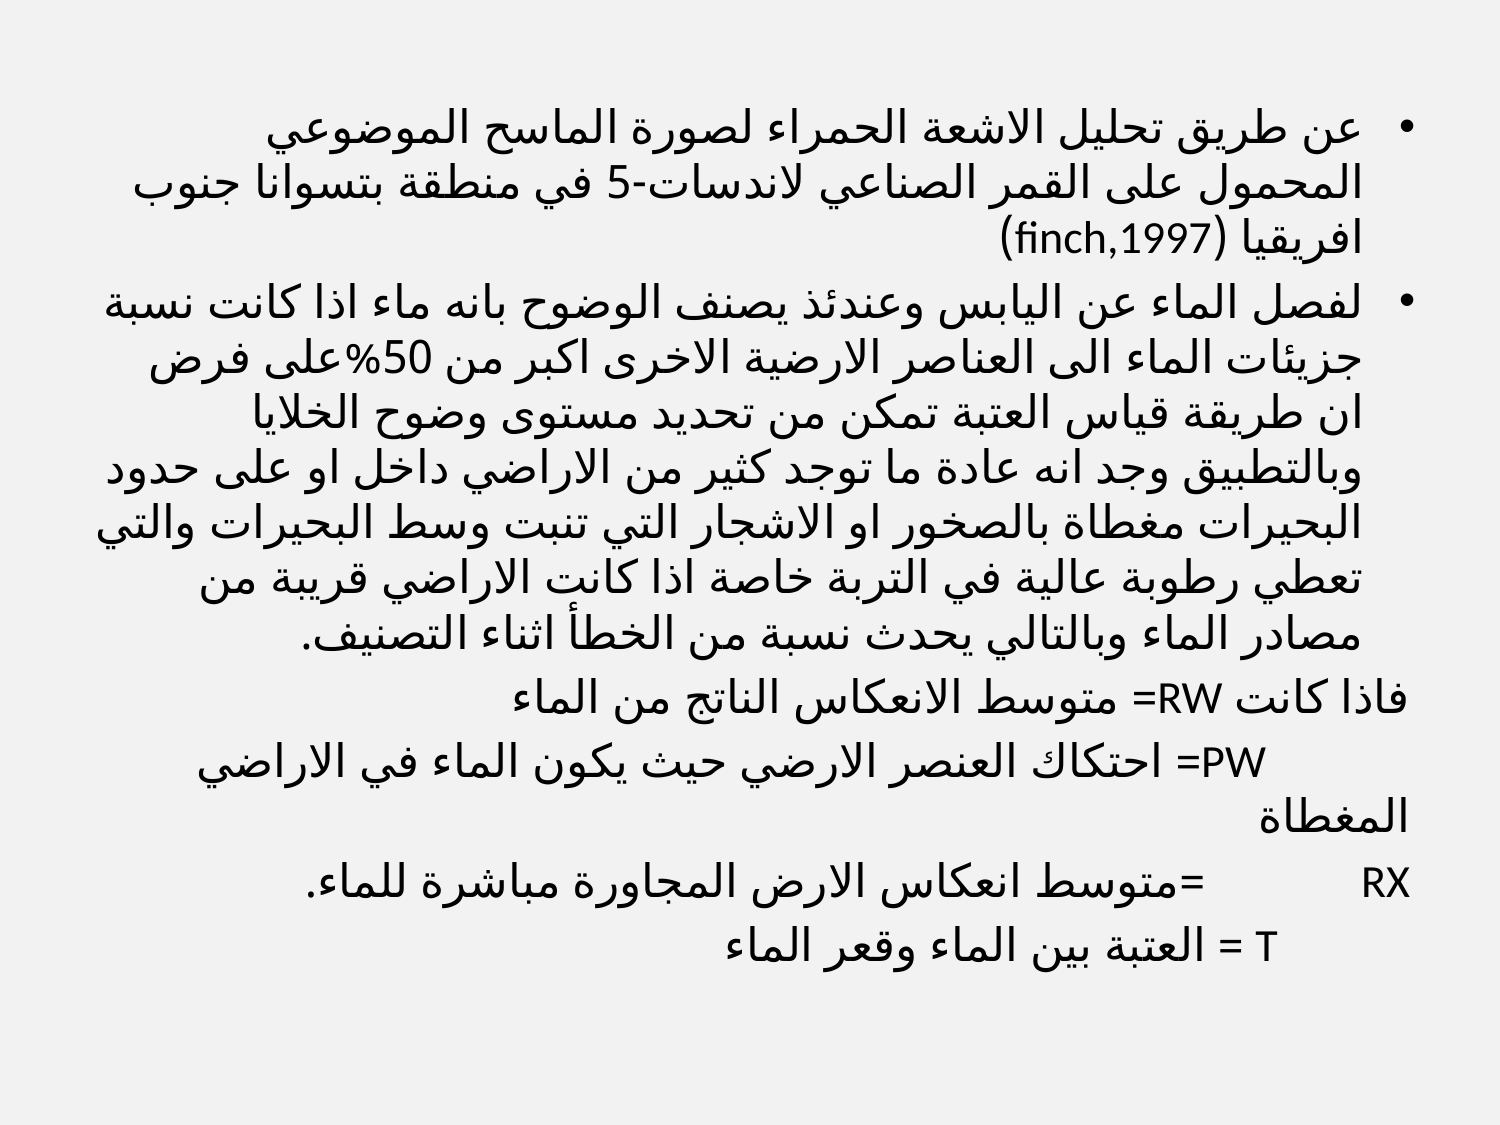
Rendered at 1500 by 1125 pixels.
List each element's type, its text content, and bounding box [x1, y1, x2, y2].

list عن طريق تحليل الاشعة الحمراء لصورة الماسح الموضوعي المحمول على القمر الصناعي لاندسات-5 في منطقة بتسوانا جنوب افريقيا (finch,1997) لفصل الماء عن اليابس وعندئذ يصنف الوضوح بانه ماء اذا كانت نسبة جزيئات الماء الى العناصر الارضية الاخرى اكبر من 50%على فرض ان طريقة قياس العتبة تمكن من تحديد مستوى وضوح الخلايا وبالتطبيق وجد انه عادة ما توجد كثير من الاراضي داخل او على حدود البحيرات مغطاة بالصخور او الاشجار التي تنبت وسط البحيرات والتي تعطي رطوبة عالية في التربة خاصة اذا كانت الاراضي قريبة من مصادر الماء وبالتالي يحدث نسبة من الخطأ اثناء التصنيف. فاذا كانت RW= متوسط الانعكاس الناتج من الماء PW= احتكاك العنصر الارضي حيث يكون الماء في الاراضي المغطاة RX =متوسط انعكاس الارض المجاورة مباشرة للماء. T = العتبة بين الماء وقعر الماء [75, 90, 1425, 1005]
